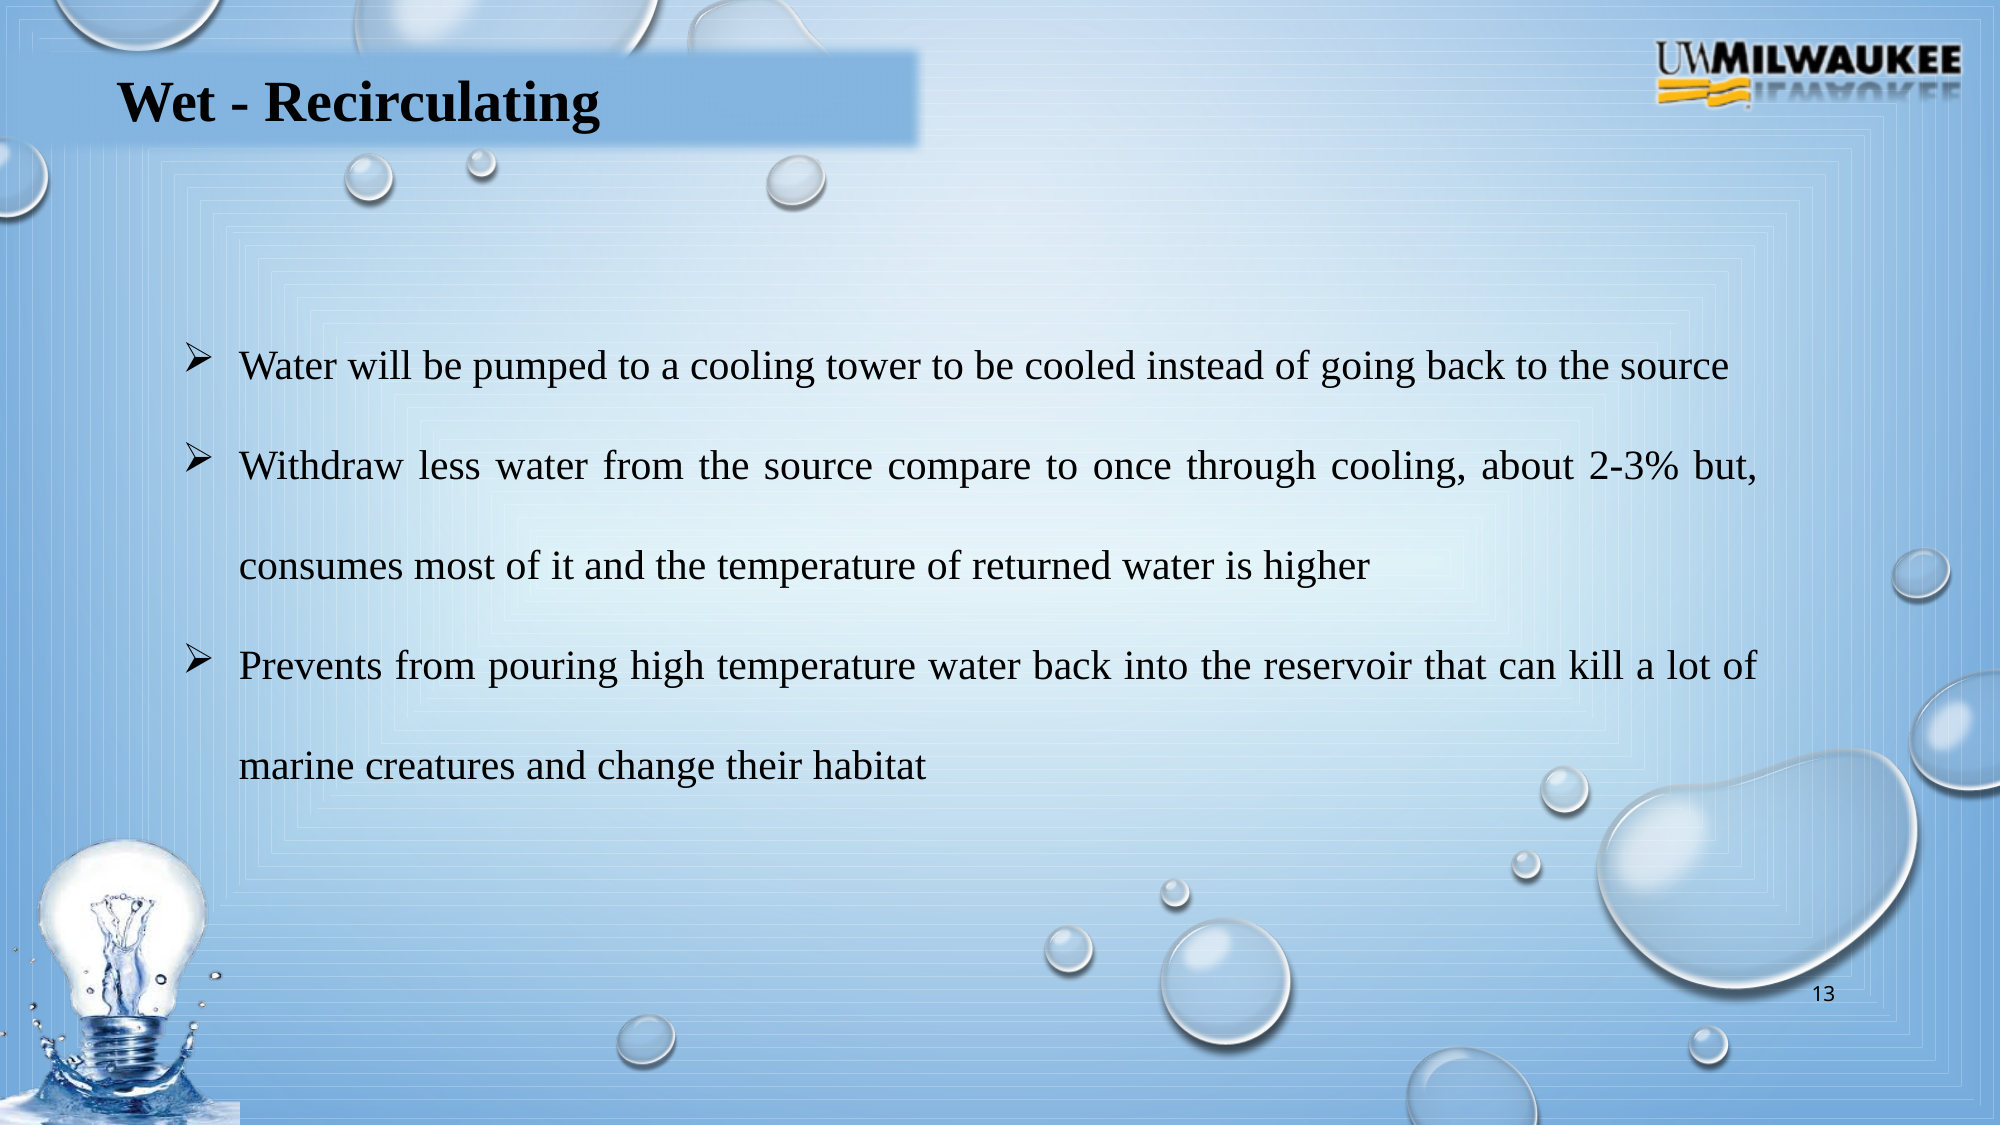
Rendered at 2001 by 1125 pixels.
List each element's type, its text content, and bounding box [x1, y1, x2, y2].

text_box Wet - Recirculating [16, 57, 910, 139]
picture [0, 0, 2000, 1125]
slide_number 13 [1724, 965, 1851, 1025]
text_box Water will be pumped to a cooling tower to be cooled instead of going back to the source Withdraw less water from the source compare to once through cooling, about 2-3% but, consumes most of it and the temperature of returned water is higher Prevents from pouring high temperature water back into the reservoir that can kill a lot of marine creatures and change their habitat [167, 280, 1775, 841]
